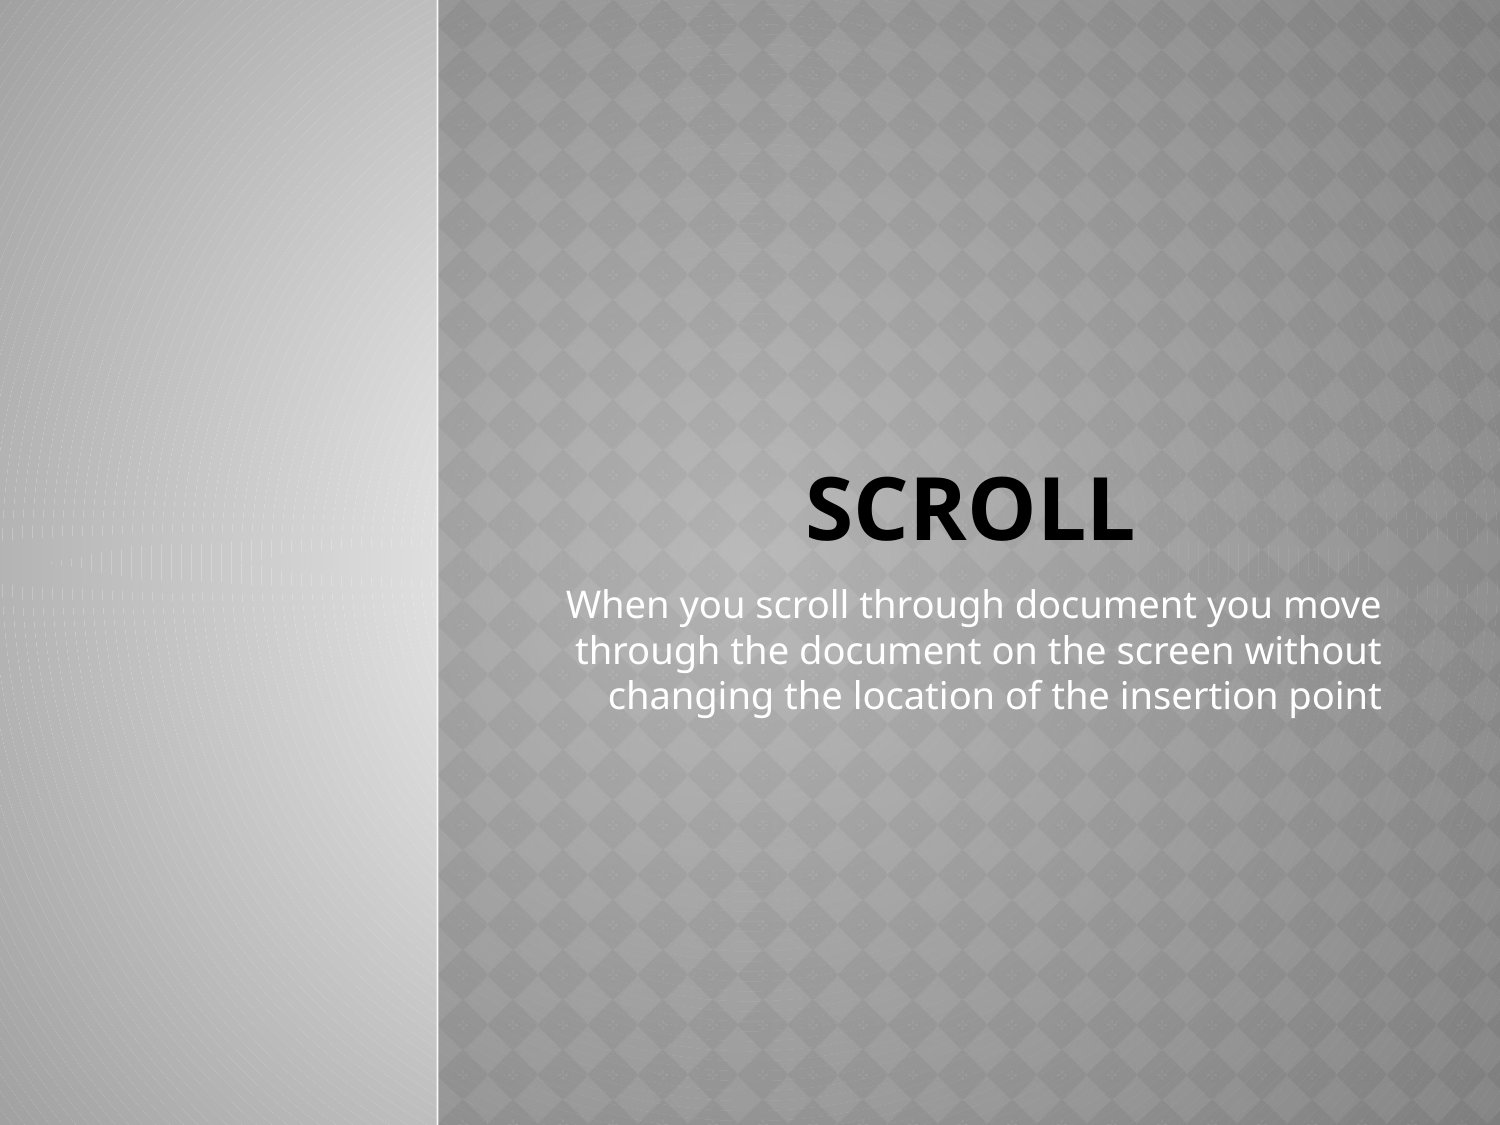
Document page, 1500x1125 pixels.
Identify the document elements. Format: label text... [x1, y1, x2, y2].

subtitle When you scroll through document you move through the document on the screen without changing the location of the insertion point [550, 580, 1390, 762]
title scroll [552, 87, 1390, 558]
